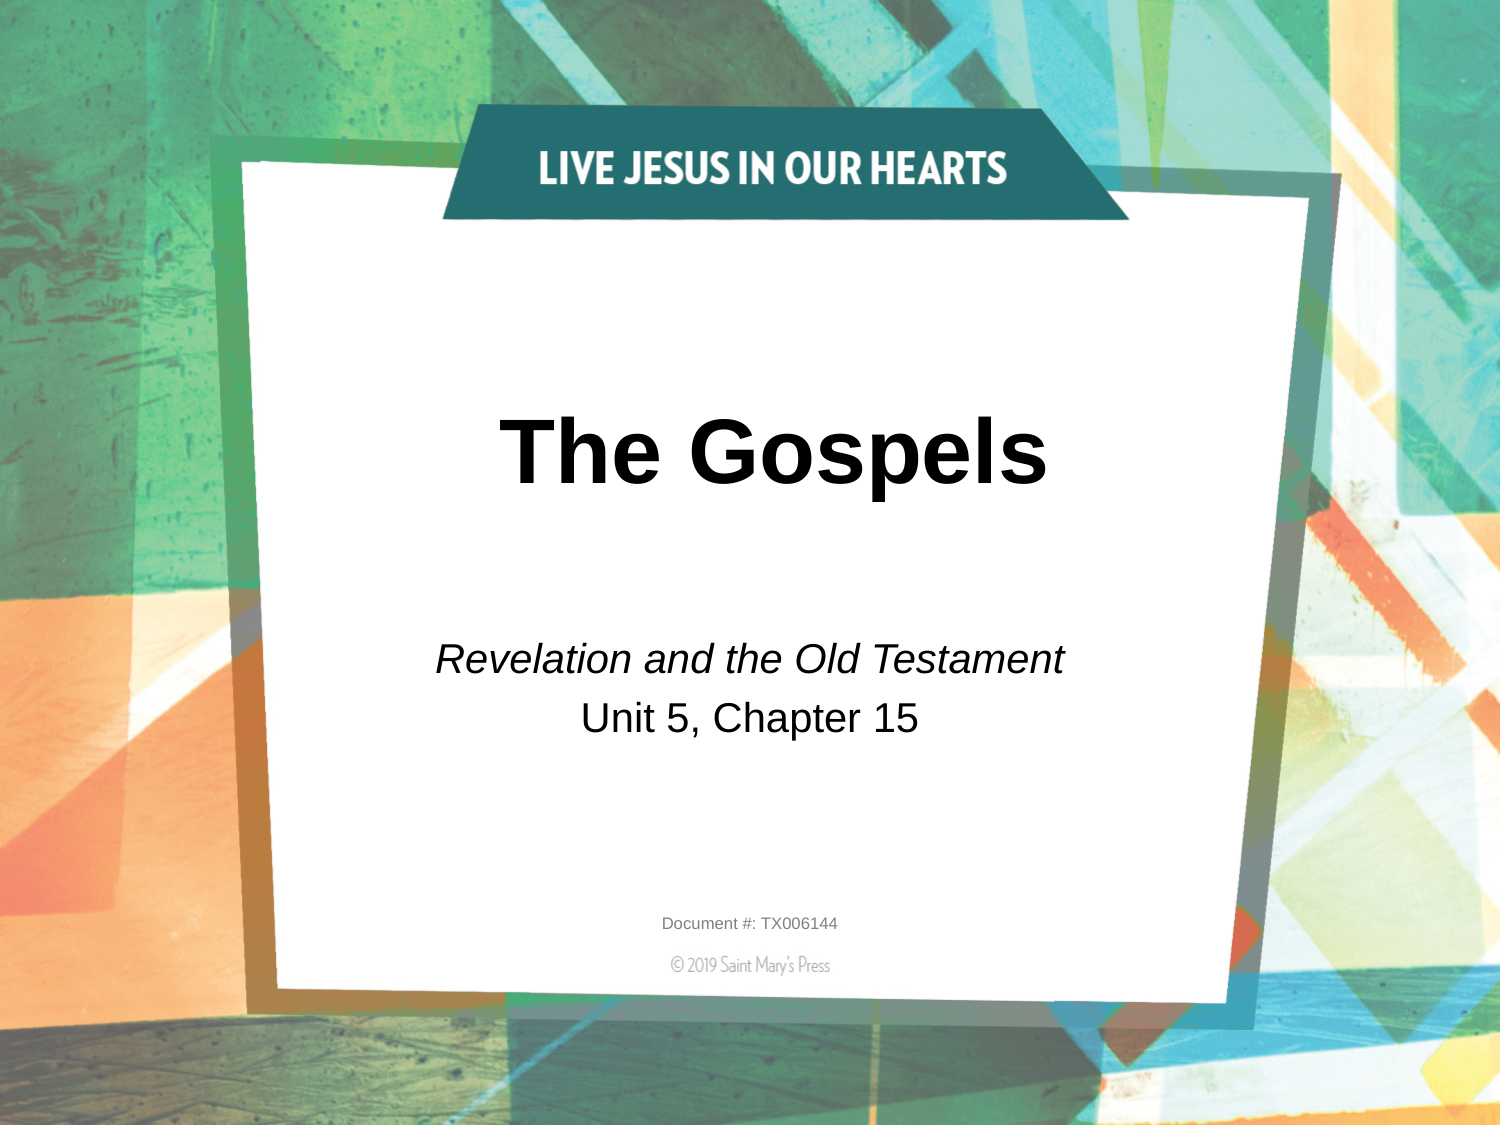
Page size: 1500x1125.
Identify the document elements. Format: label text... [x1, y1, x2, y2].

text_box Revelation and the Old Testament Unit 5, Chapter 15 [0, 624, 1500, 788]
picture [0, 933, 1500, 1125]
text_box Document #: TX006144 [0, 912, 1500, 933]
picture [0, 0, 1500, 624]
picture [0, 788, 1500, 912]
title The Gospels [24, 326, 1500, 568]
